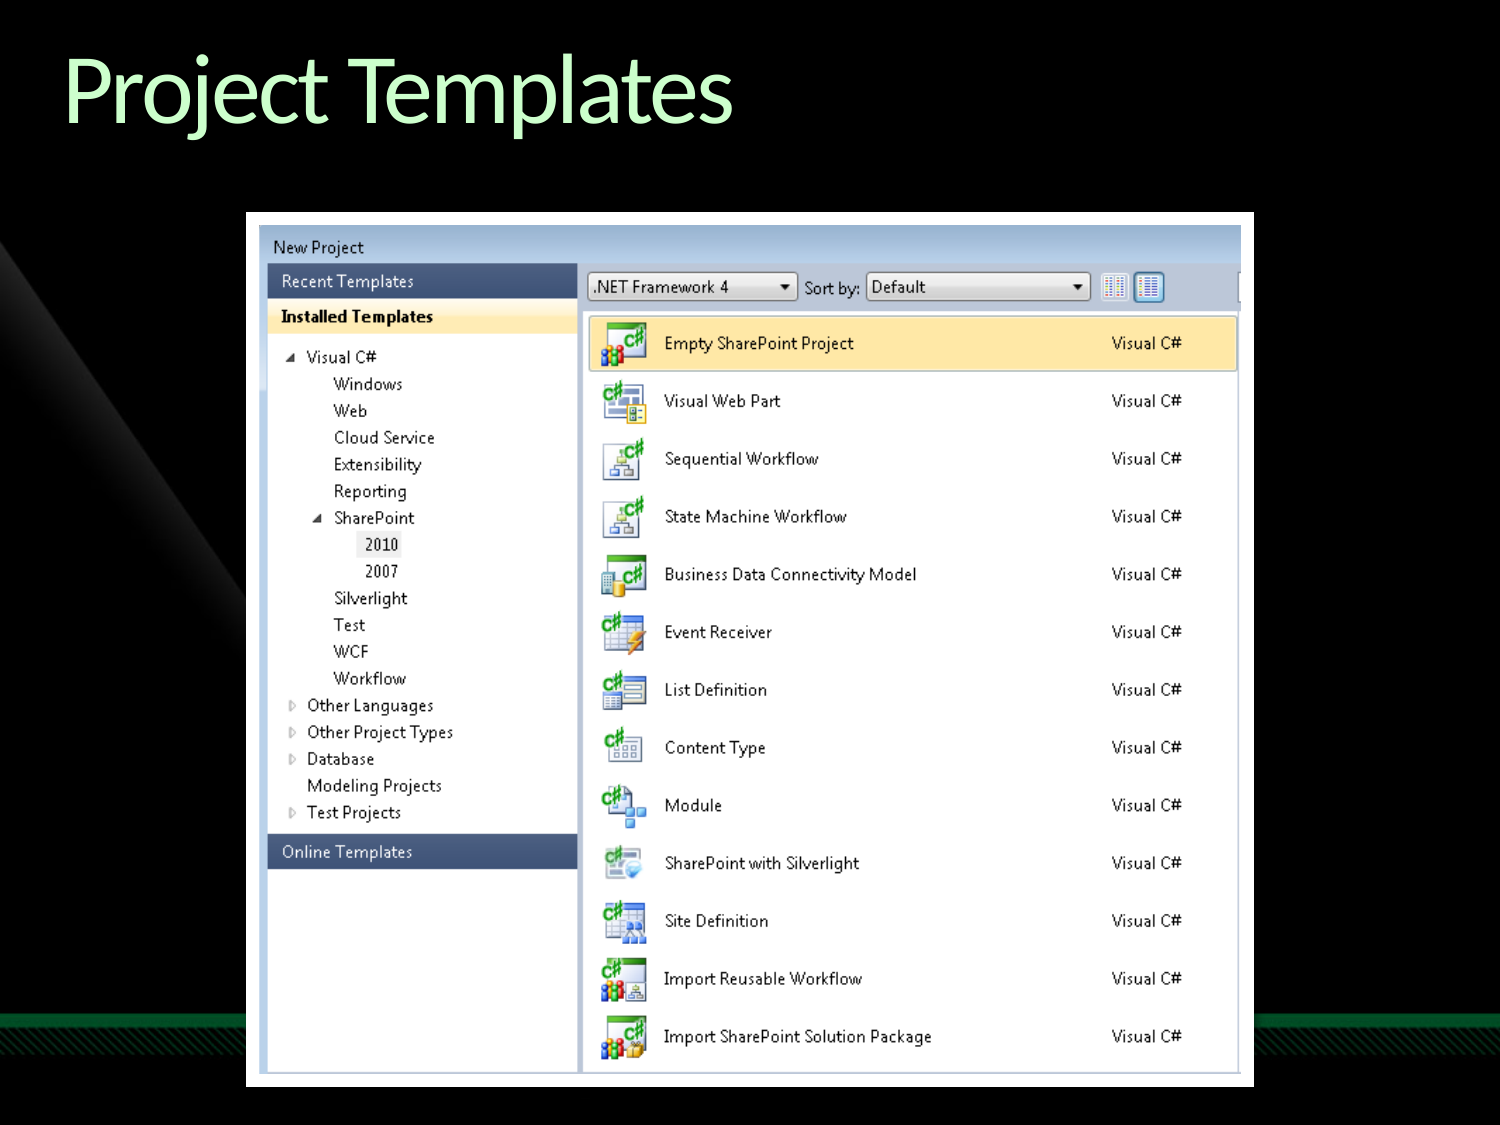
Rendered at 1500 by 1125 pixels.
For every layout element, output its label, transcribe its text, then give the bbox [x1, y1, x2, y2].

picture [0, 0, 1500, 1125]
title Project Templates [62, 37, 1438, 147]
